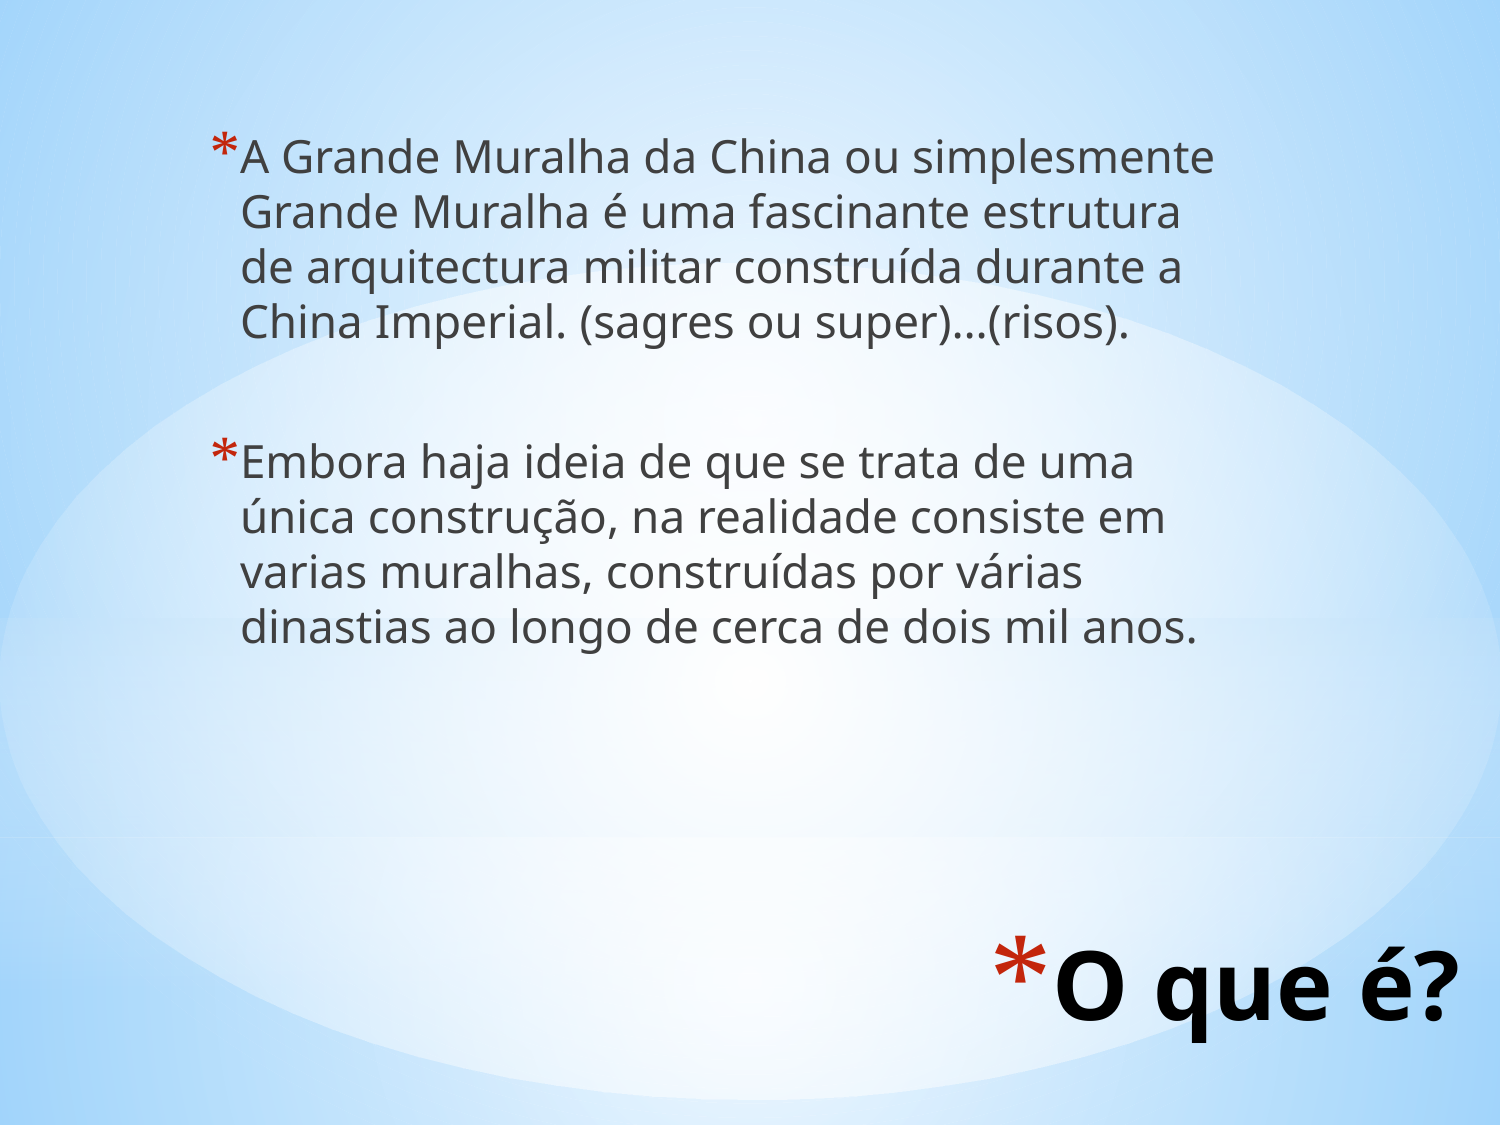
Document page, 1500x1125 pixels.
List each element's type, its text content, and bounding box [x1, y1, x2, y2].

title O que é? [407, 916, 1476, 1105]
list A Grande Muralha da China ou simplesmente Grande Muralha é uma fascinante estrutura de arquitectura militar construída durante a China Imperial. (sagres ou super)…(risos). Embora haja ideia de que se trata de uma única construção, na realidade consiste em varias muralhas, construídas por várias dinastias ao longo de cerca de dois mil anos. [187, 120, 1238, 690]
